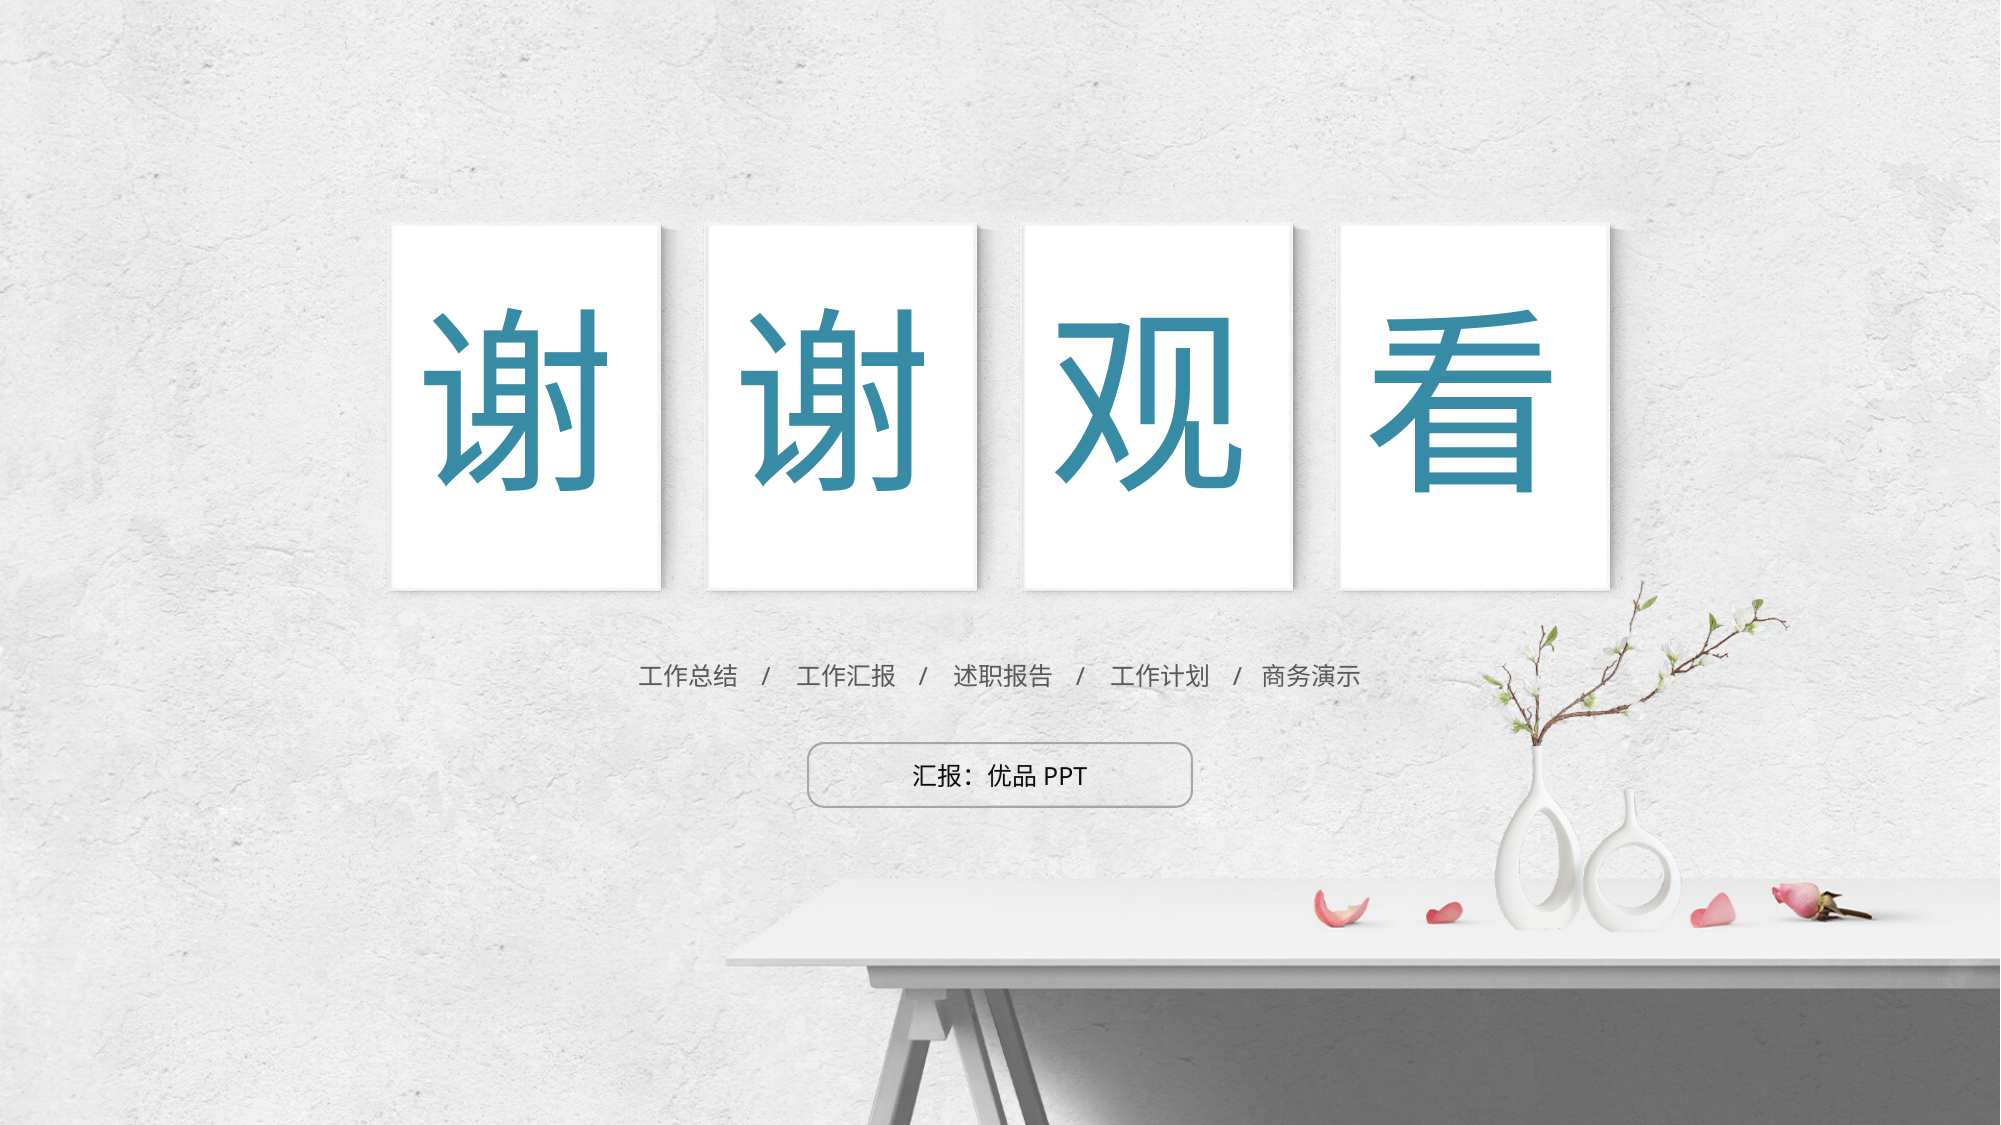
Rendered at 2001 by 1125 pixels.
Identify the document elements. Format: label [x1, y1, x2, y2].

text_box [344, 186, 1656, 633]
picture [0, 0, 2000, 1125]
